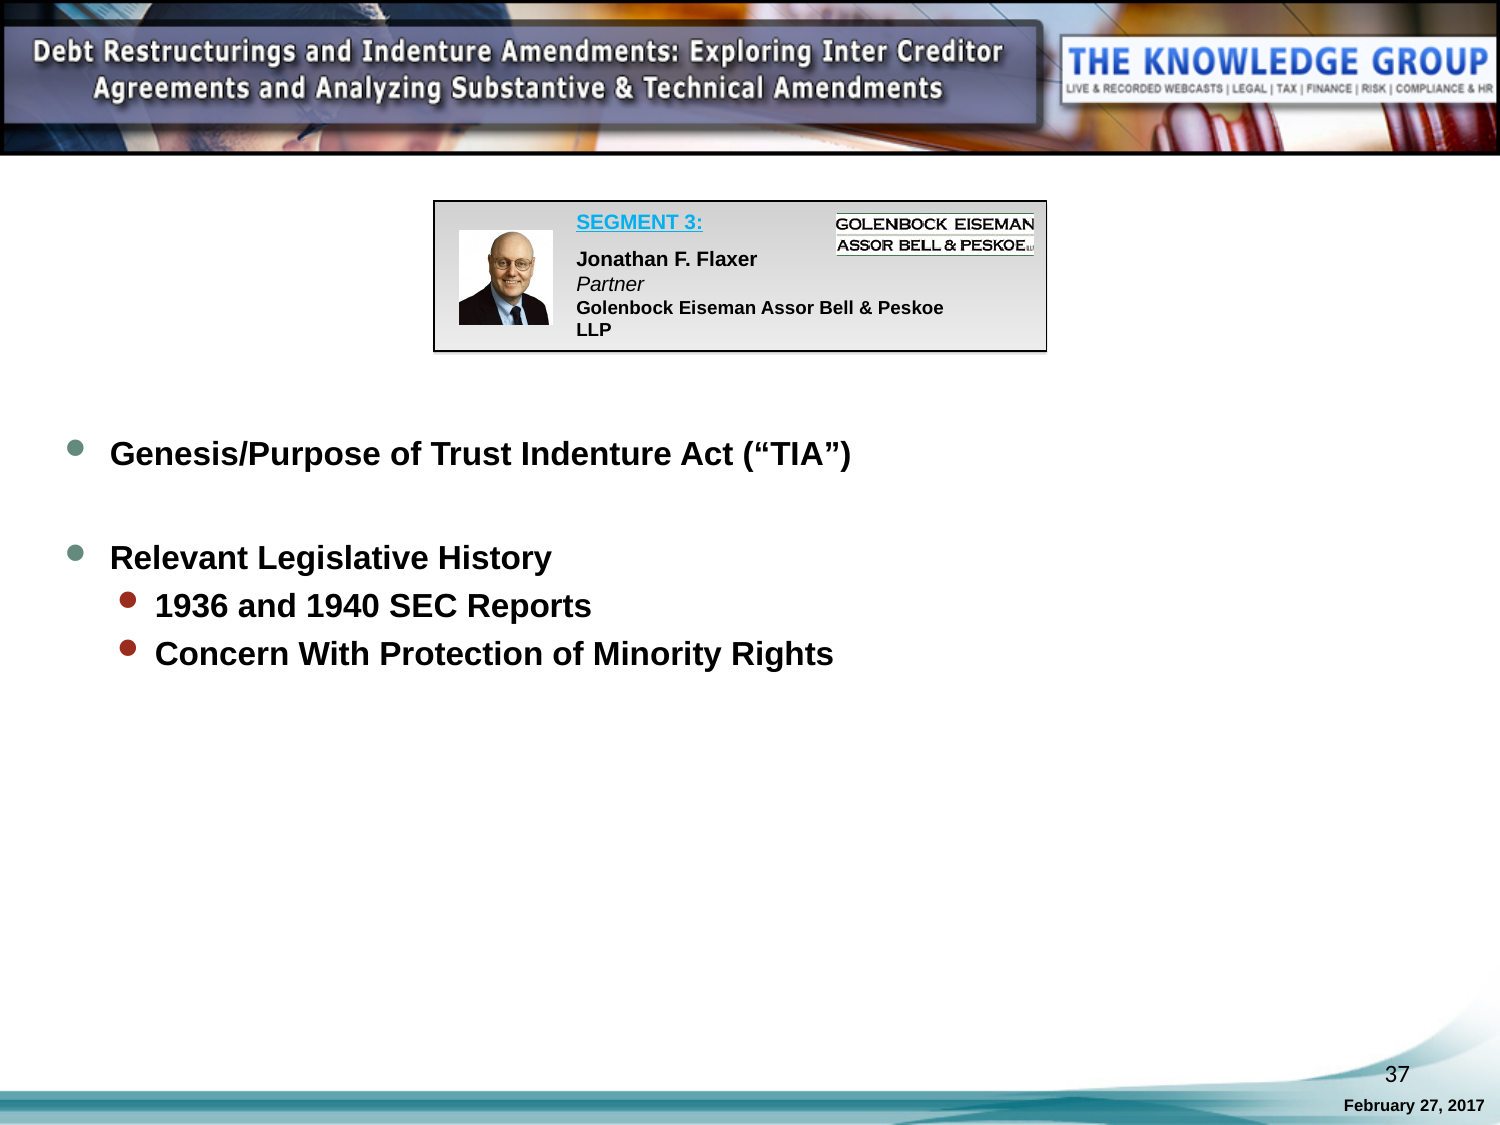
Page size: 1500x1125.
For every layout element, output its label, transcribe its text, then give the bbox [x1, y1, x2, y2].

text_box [433, 200, 1047, 352]
slide_number 37 [1074, 1042, 1425, 1103]
text_box Genesis/Purpose of Trust Indenture Act (“TIA”) Relevant Legislative History 1936 and 1940 SEC Reports Concern With Protection of Minority Rights [50, 425, 1450, 732]
picture [0, 0, 1500, 1125]
text_box February 27, 2017 [1100, 1087, 1500, 1123]
